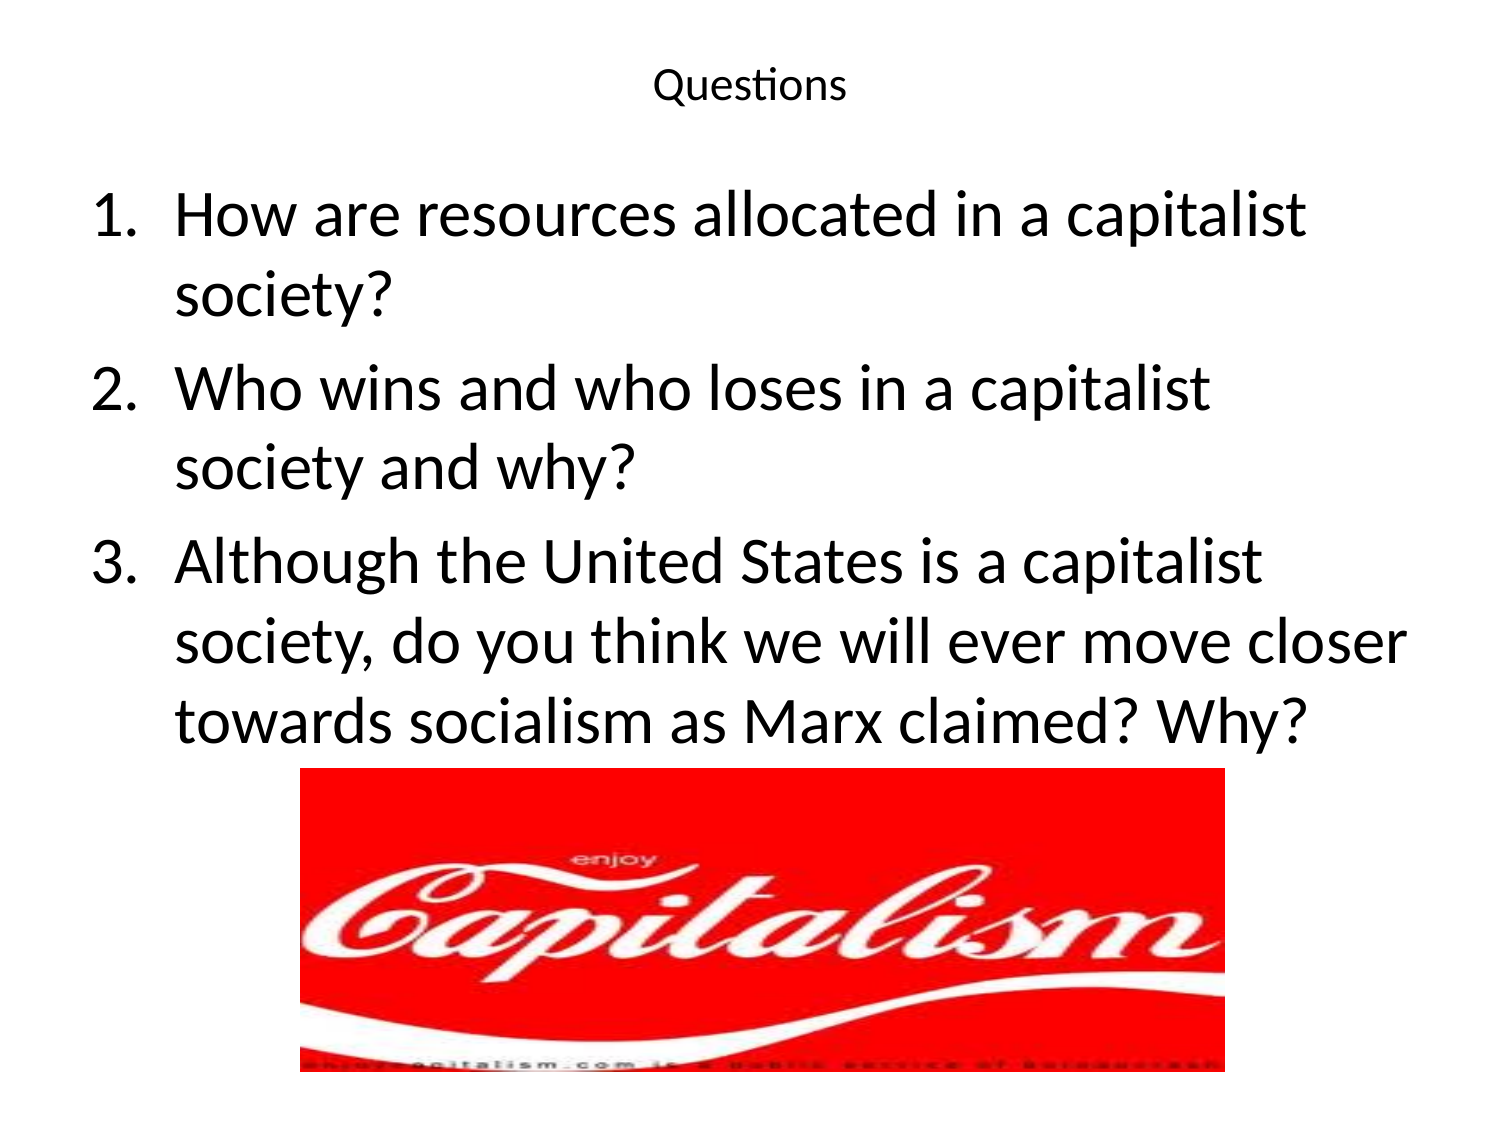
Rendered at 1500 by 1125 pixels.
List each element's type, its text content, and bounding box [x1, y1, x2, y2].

title Questions [75, 45, 1425, 162]
list How are resources allocated in a capitalist society? Who wins and who loses in a capitalist society and why? Although the United States is a capitalist society, do you think we will ever move closer towards socialism as Marx claimed? Why? [75, 162, 1425, 1005]
picture [299, 768, 1226, 1072]
